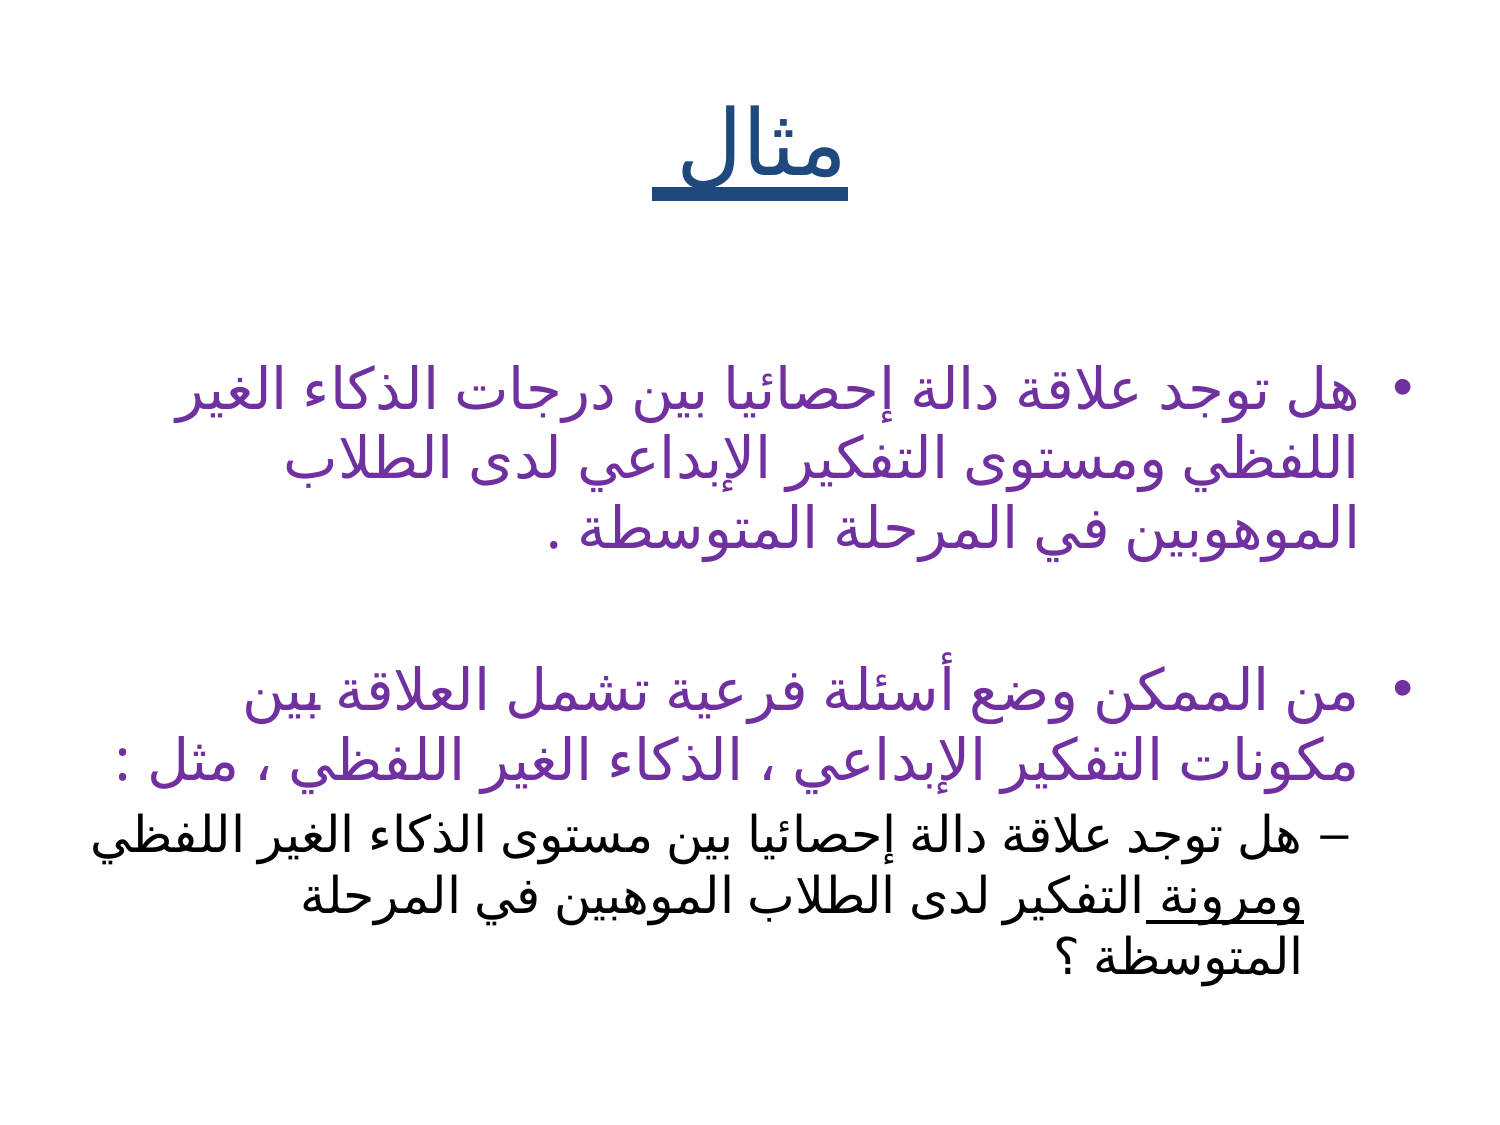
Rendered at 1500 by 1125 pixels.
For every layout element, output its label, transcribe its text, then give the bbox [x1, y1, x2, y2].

list هل توجد علاقة دالة إحصائيا بين درجات الذكاء الغير اللفظي ومستوى التفكير الإبداعي لدى الطلاب الموهوبين في المرحلة المتوسطة . من الممكن وضع أسئلة فرعية تشمل العلاقة بين مكونات التفكير الإبداعي ، الذكاء الغير اللفظي ، مثل : هل توجد علاقة دالة إحصائيا بين مستوى الذكاء الغير اللفظي ومرونة التفكير لدى الطلاب الموهبين في المرحلة المتوسظة ؟ [75, 262, 1425, 1005]
title مثال [75, 45, 1425, 233]
